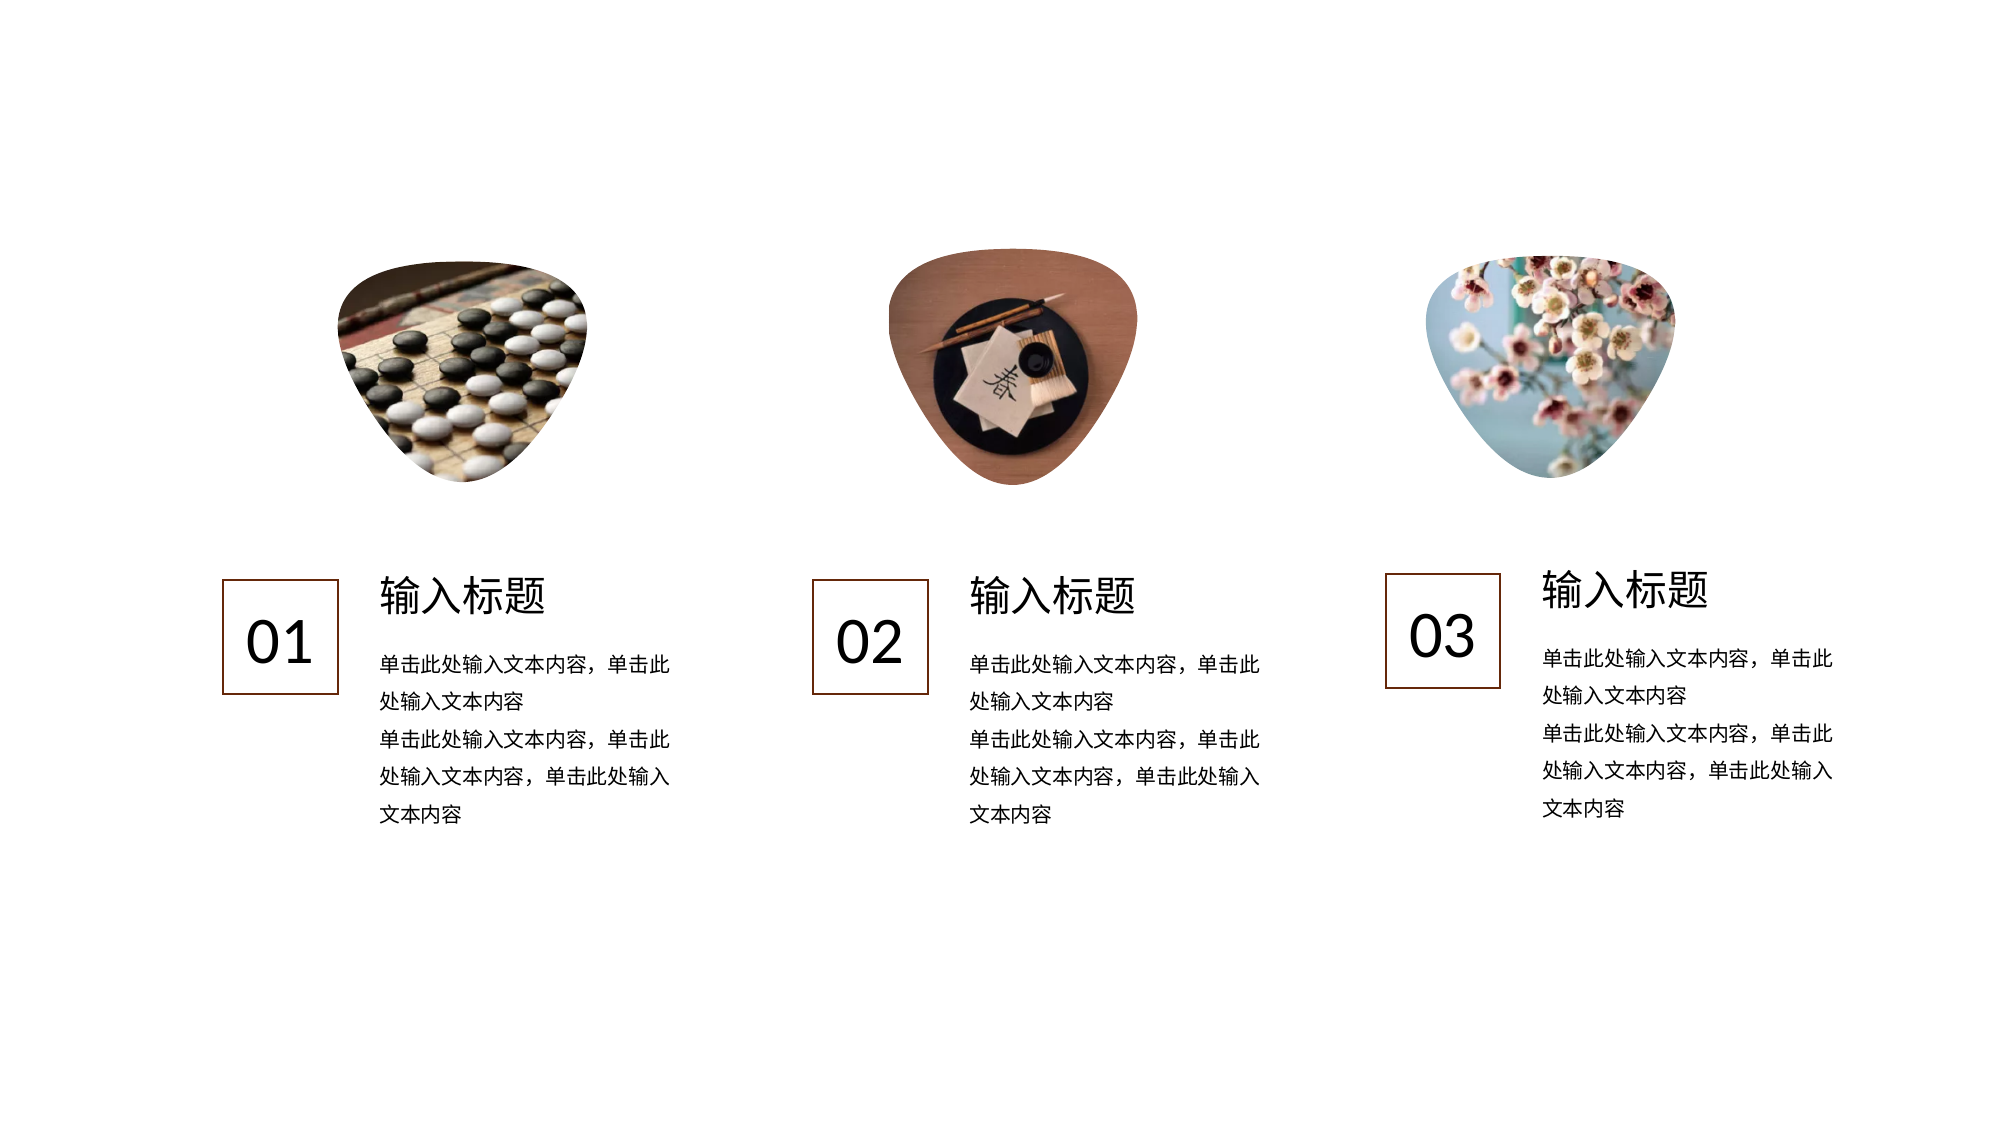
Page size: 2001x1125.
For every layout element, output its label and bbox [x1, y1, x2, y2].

picture [887, 248, 1138, 486]
text_box [812, 568, 1294, 912]
picture [337, 261, 588, 483]
text_box [222, 568, 704, 912]
text_box [1385, 562, 1867, 906]
picture [1425, 255, 1676, 478]
